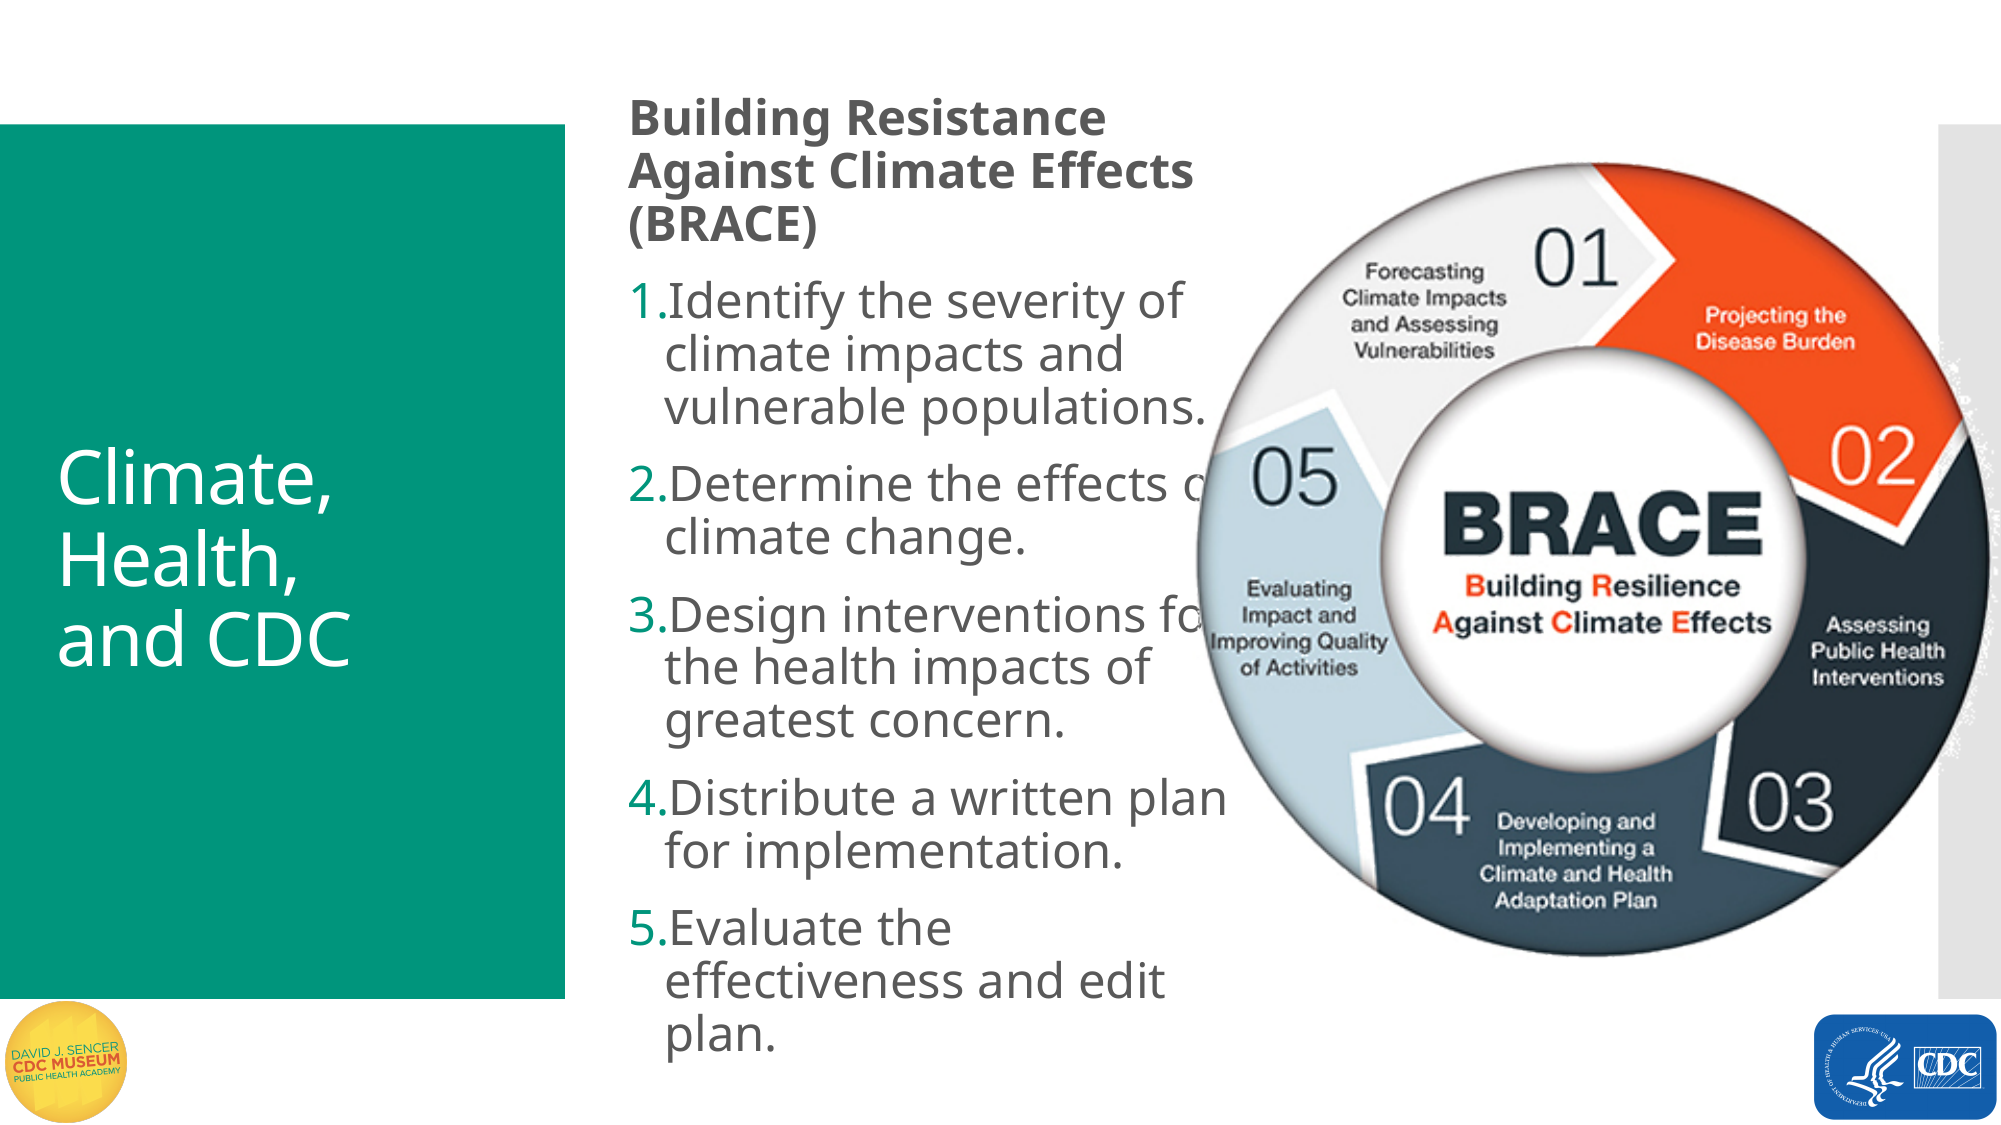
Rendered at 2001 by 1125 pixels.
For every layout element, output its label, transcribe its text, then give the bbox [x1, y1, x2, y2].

picture [1176, 142, 2000, 977]
picture [1801, 1006, 2000, 1125]
picture [4, 1001, 127, 1123]
list Building Resistance Against Climate Effects (BRACE) Identify the severity of climate impacts and vulnerable populations. Determine the effects of climate change. Design interventions for the health impacts of greatest concern. Distribute a written plan for implementation. Evaluate the effectiveness and edit plan. [613, 63, 1269, 1093]
title Climate, Health, and CDC [41, 184, 525, 940]
